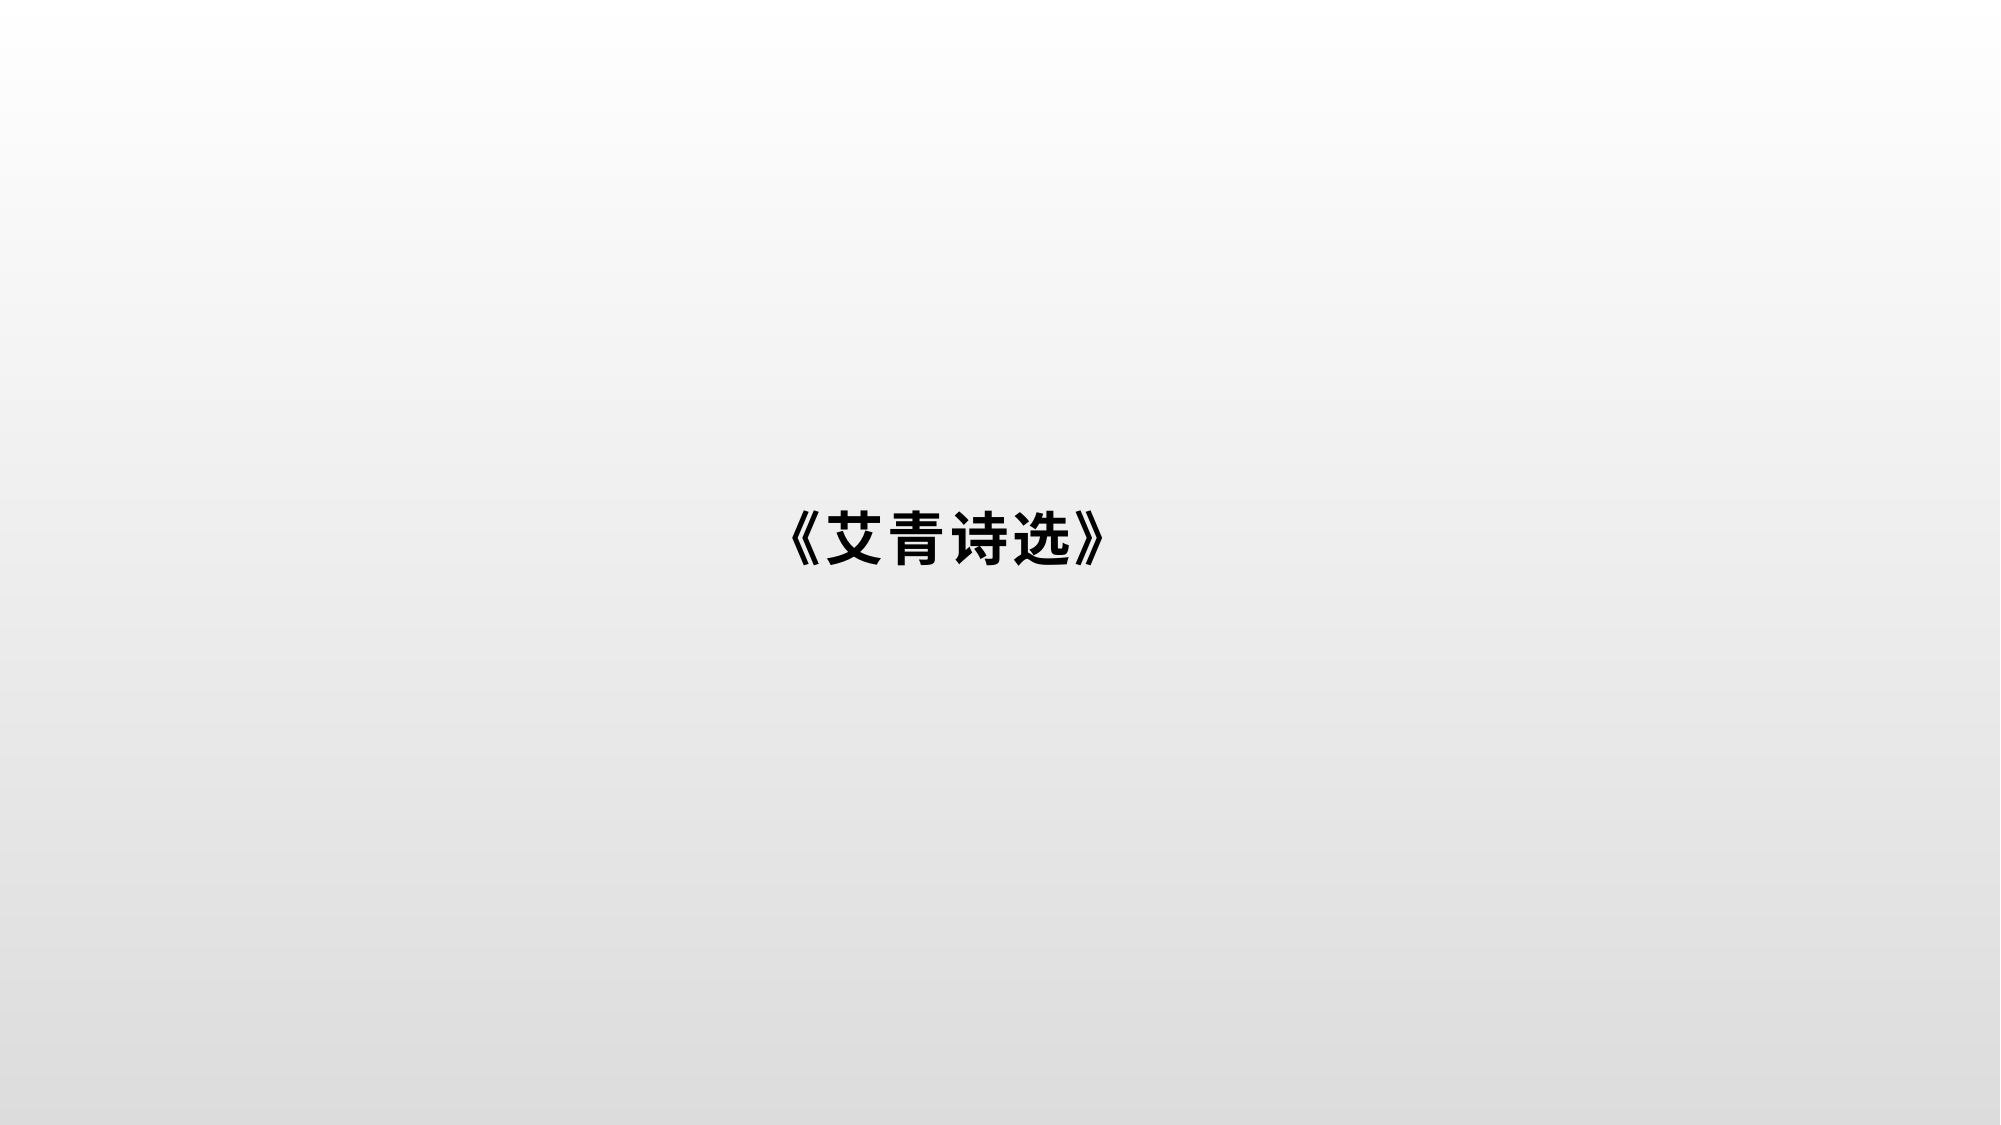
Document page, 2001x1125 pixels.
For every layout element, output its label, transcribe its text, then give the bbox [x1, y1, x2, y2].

title 《艾青诗选》 [746, 462, 1403, 612]
